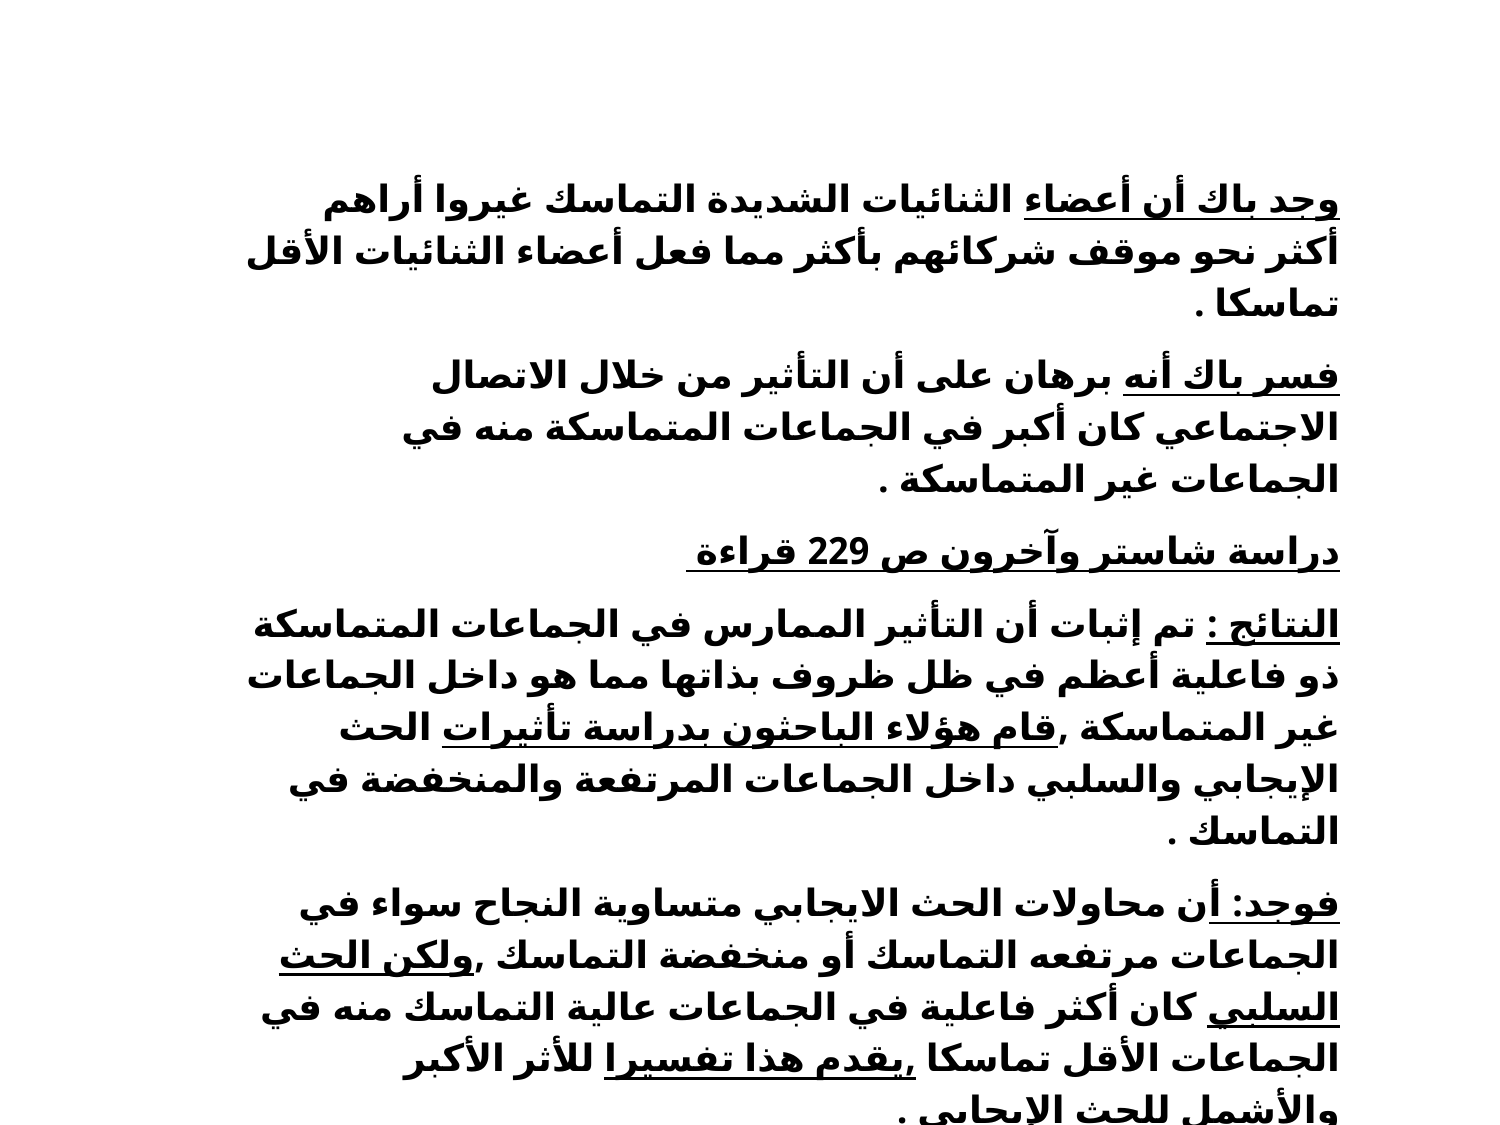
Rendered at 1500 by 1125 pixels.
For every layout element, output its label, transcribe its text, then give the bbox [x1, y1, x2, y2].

text_box وجد باك أن أعضاء الثنائيات الشديدة التماسك غيروا أراهم أكثر نحو موقف شركائهم بأكثر مما فعل أعضاء الثنائيات الأقل تماسكا . فسر باك أنه برهان على أن التأثير من خلال الاتصال الاجتماعي كان أكبر في الجماعات المتماسكة منه في الجماعات غير المتماسكة . دراسة شاستر وآخرون ص 229 قراءة النتائج : تم إثبات أن التأثير الممارس في الجماعات المتماسكة ذو فاعلية أعظم في ظل ظروف بذاتها مما هو داخل الجماعات غير المتماسكة ,قام هؤلاء الباحثون بدراسة تأثيرات الحث الإيجابي والسلبي داخل الجماعات المرتفعة والمنخفضة في التماسك . فوجد: أن محاولات الحث الايجابي متساوية النجاح سواء في الجماعات مرتفعه التماسك أو منخفضة التماسك ,ولكن الحث السلبي كان أكثر فاعلية في الجماعات عالية التماسك منه في الجماعات الأقل تماسكا ,يقدم هذا تفسيرا للأثر الأكبر والأشمل للحث الإيجابي . قراءة الدراسات ص 230- [230, 160, 1412, 1125]
